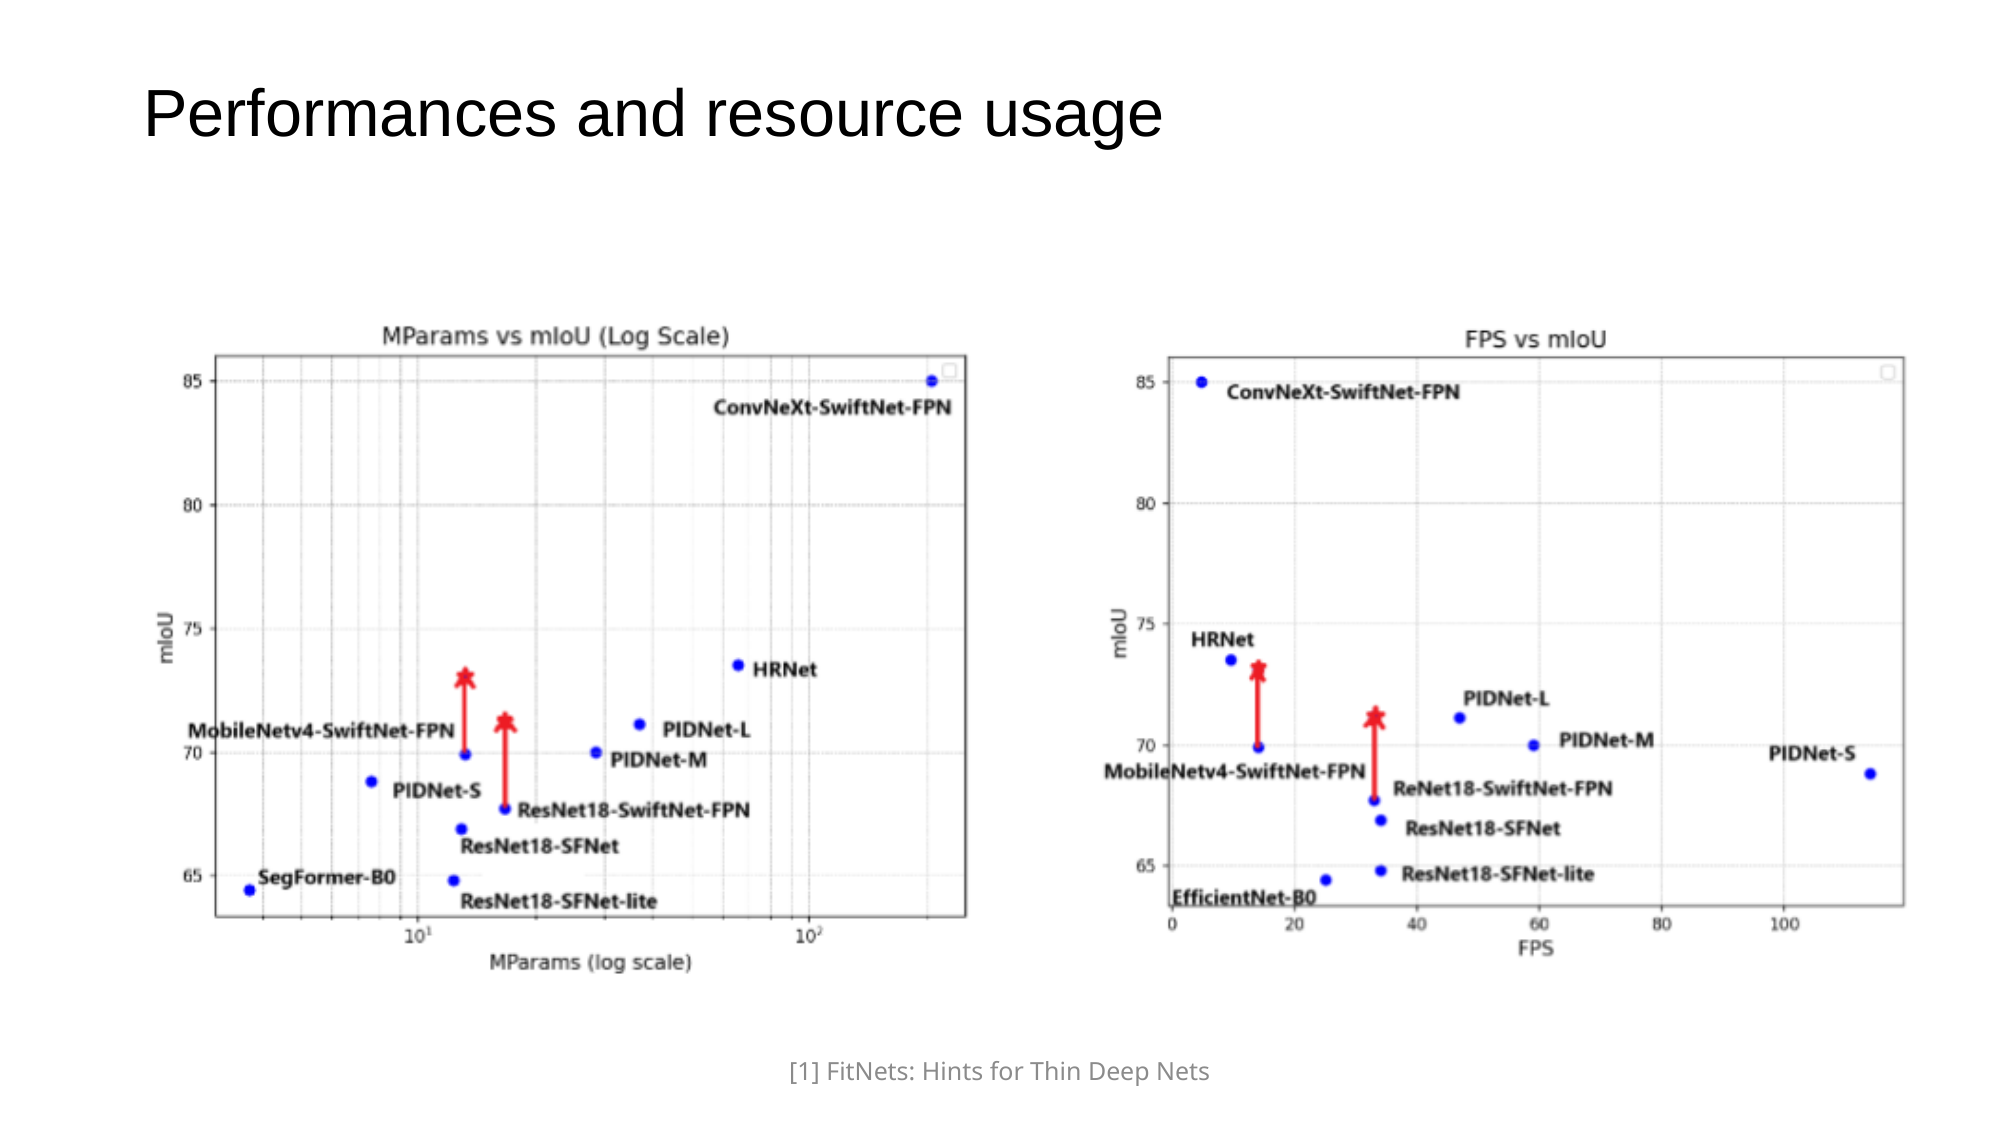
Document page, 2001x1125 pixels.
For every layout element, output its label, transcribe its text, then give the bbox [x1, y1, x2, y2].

text_box Performances and resource usage [128, 62, 1515, 158]
picture [0, 283, 1986, 993]
footer [1] FitNets: Hints for Thin Deep Nets [662, 1042, 1338, 1103]
